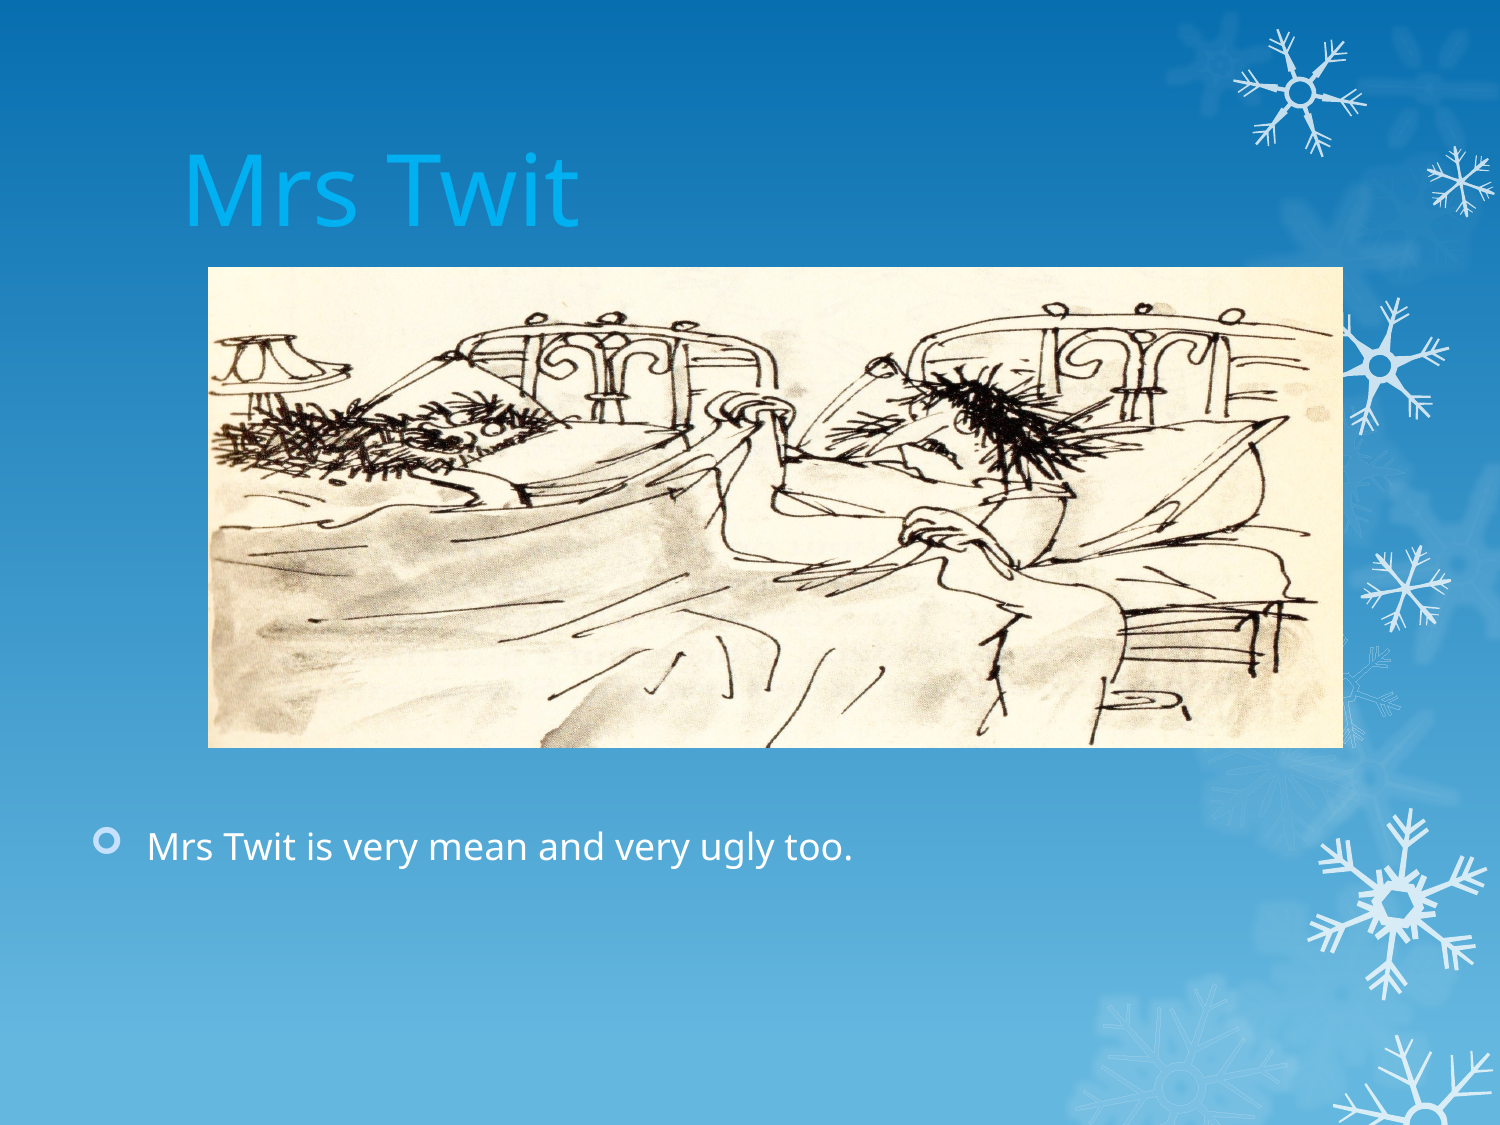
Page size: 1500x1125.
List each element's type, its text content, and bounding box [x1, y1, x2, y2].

picture [208, 266, 1343, 748]
list Mrs Twit is very mean and very ugly too. [75, 751, 1425, 1005]
title Mrs Twit [165, 110, 1335, 263]
